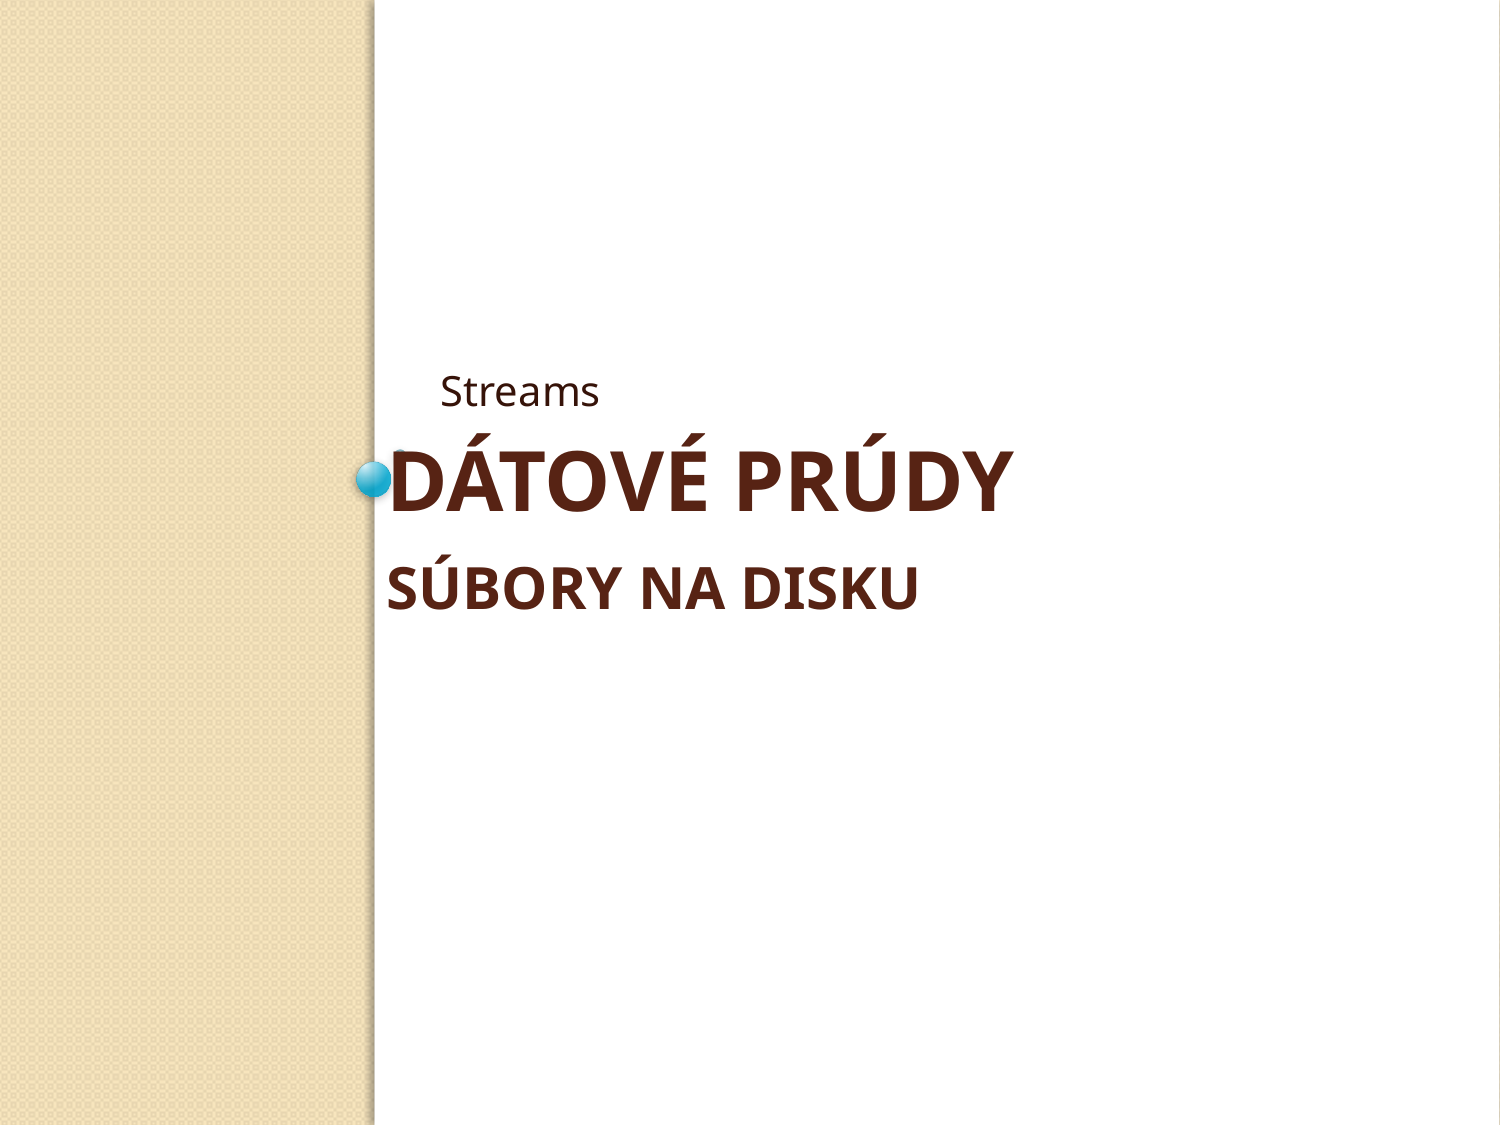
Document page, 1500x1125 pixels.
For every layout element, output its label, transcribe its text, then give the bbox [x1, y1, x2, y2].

list Streams [422, 174, 1473, 423]
title Dátové Prúdy Súbory na disku [371, 426, 1500, 802]
